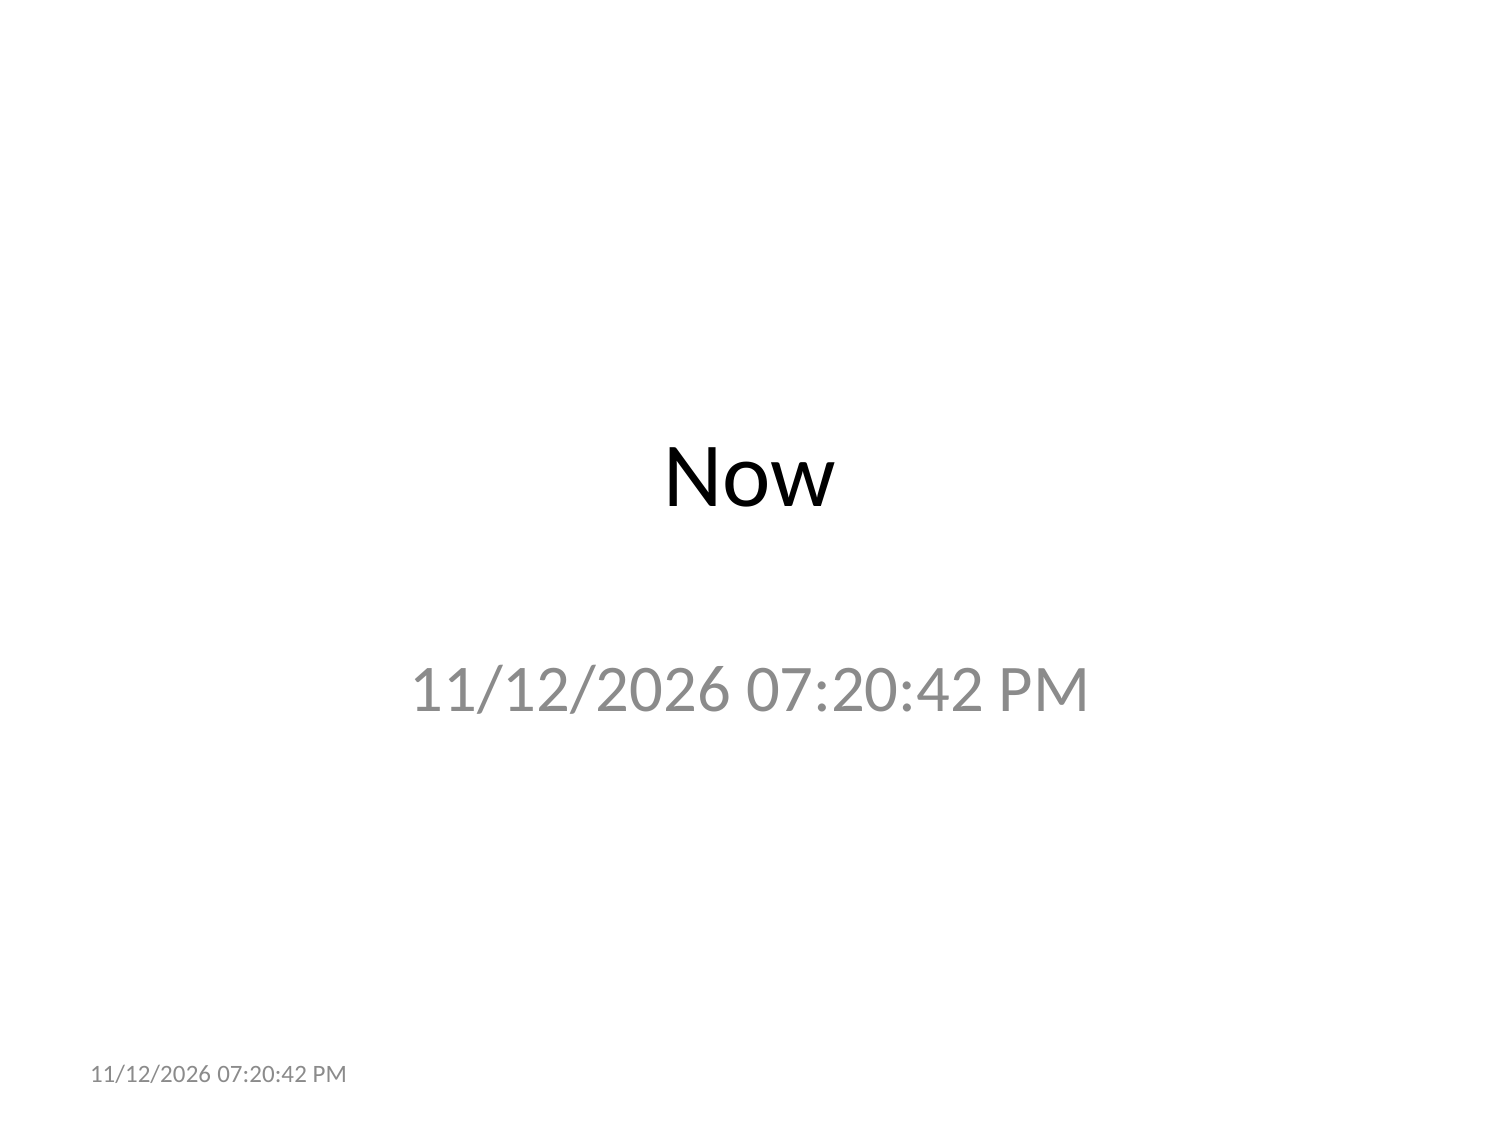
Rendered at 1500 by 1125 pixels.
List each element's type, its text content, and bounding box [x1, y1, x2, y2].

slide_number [75, 1042, 425, 1103]
title Now [112, 349, 1388, 591]
subtitle 2011-12-19 10:20:04 AM [225, 637, 1275, 925]
